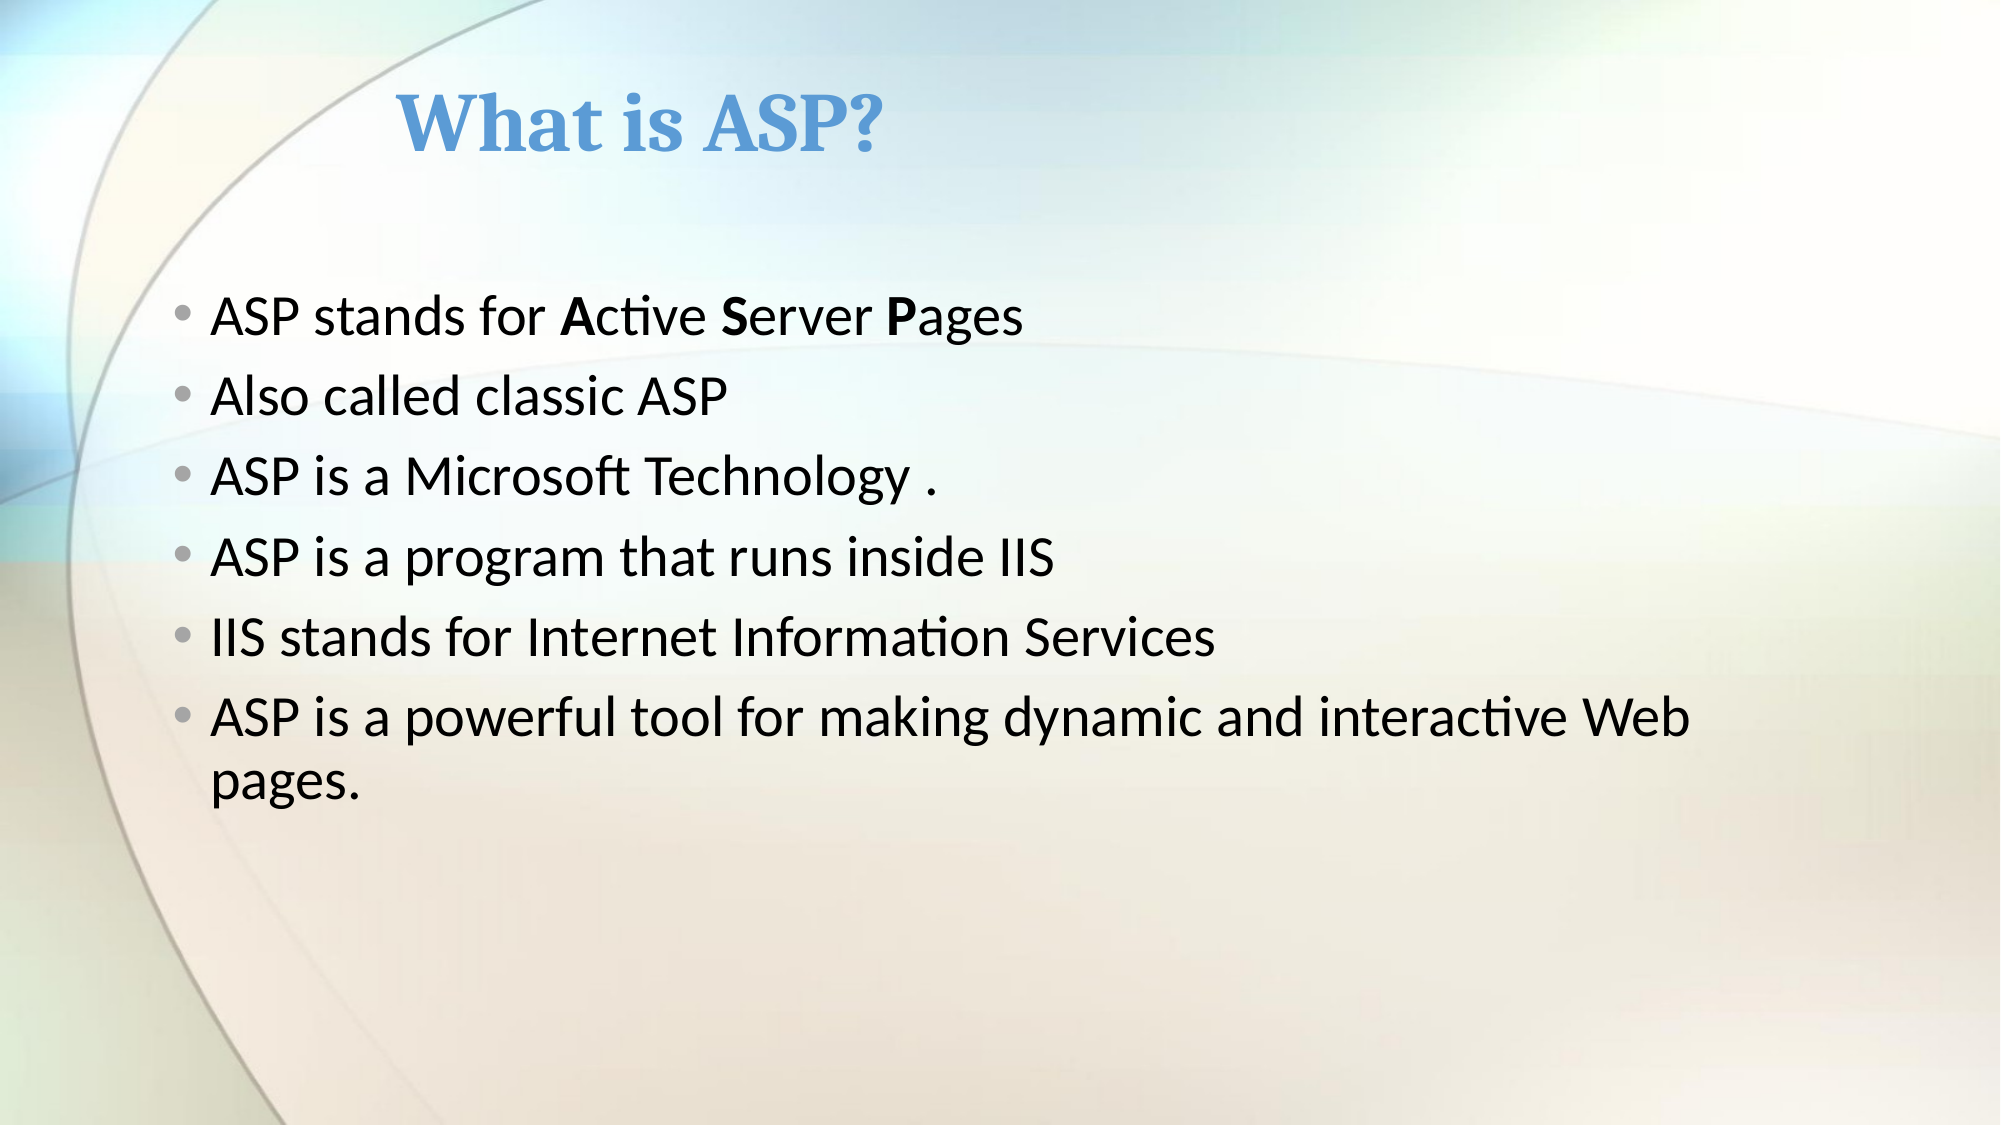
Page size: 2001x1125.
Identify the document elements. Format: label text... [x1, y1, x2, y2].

list ASP stands for Active Server Pages Also called classic ASP ASP is a Microsoft Technology . ASP is a program that runs inside IIS IIS stands for Internet Information Services ASP is a powerful tool for making dynamic and interactive Web pages. [157, 277, 1764, 992]
picture [0, 0, 2001, 1125]
title What is ASP? [381, 59, 1863, 278]
